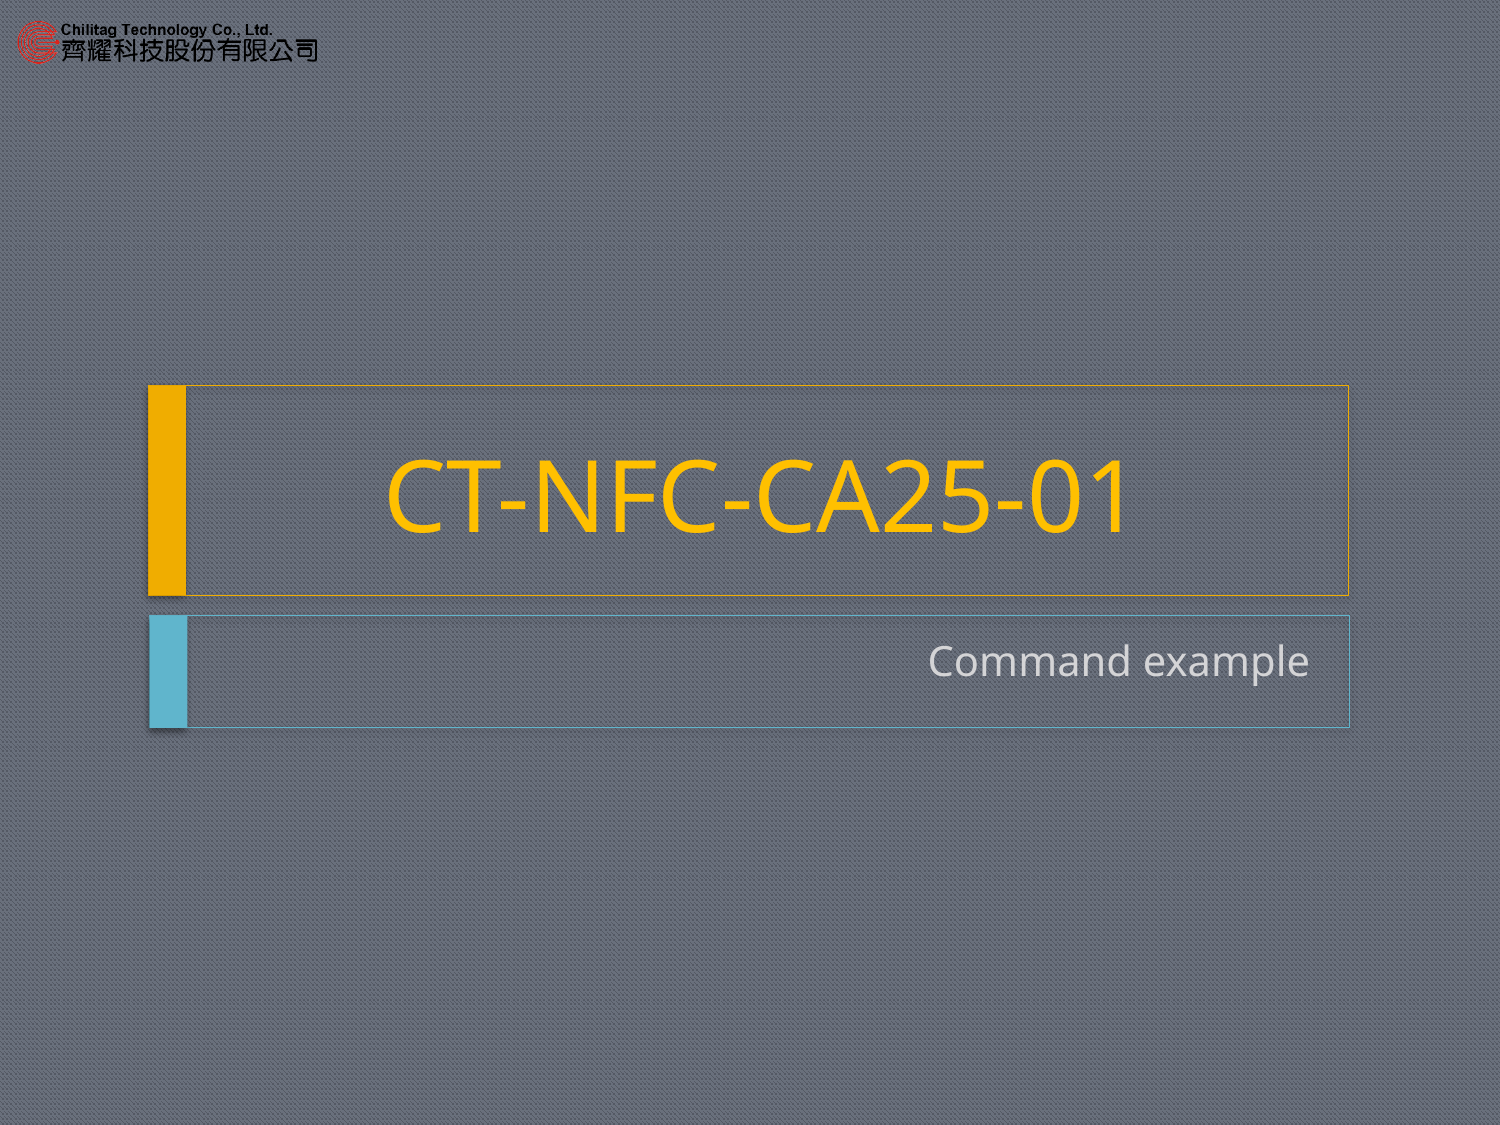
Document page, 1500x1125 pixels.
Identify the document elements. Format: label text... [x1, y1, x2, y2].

subtitle Command example [200, 627, 1325, 716]
picture [17, 0, 317, 169]
title CT-NFC-CA25-01 [200, 424, 1325, 588]
